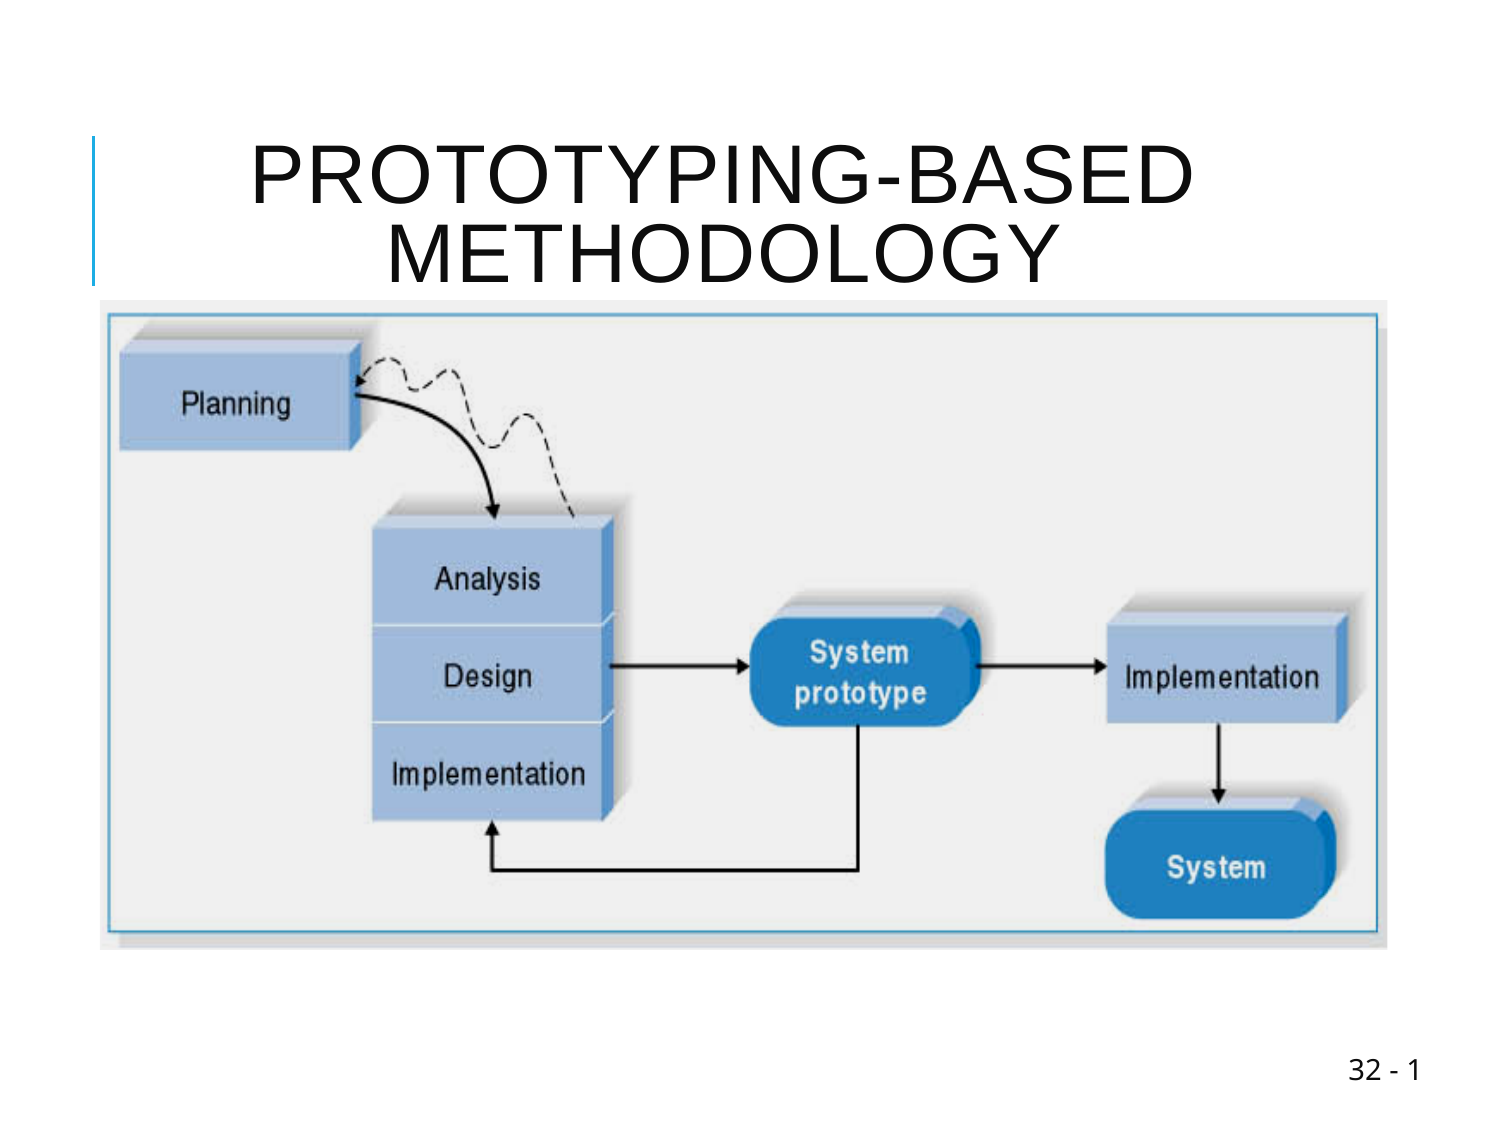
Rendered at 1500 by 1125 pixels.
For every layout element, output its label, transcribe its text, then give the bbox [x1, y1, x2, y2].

title Prototyping-based Methodology [126, 96, 1322, 294]
slide_number 1 - 32 [1333, 1061, 1454, 1107]
picture [99, 299, 1388, 951]
